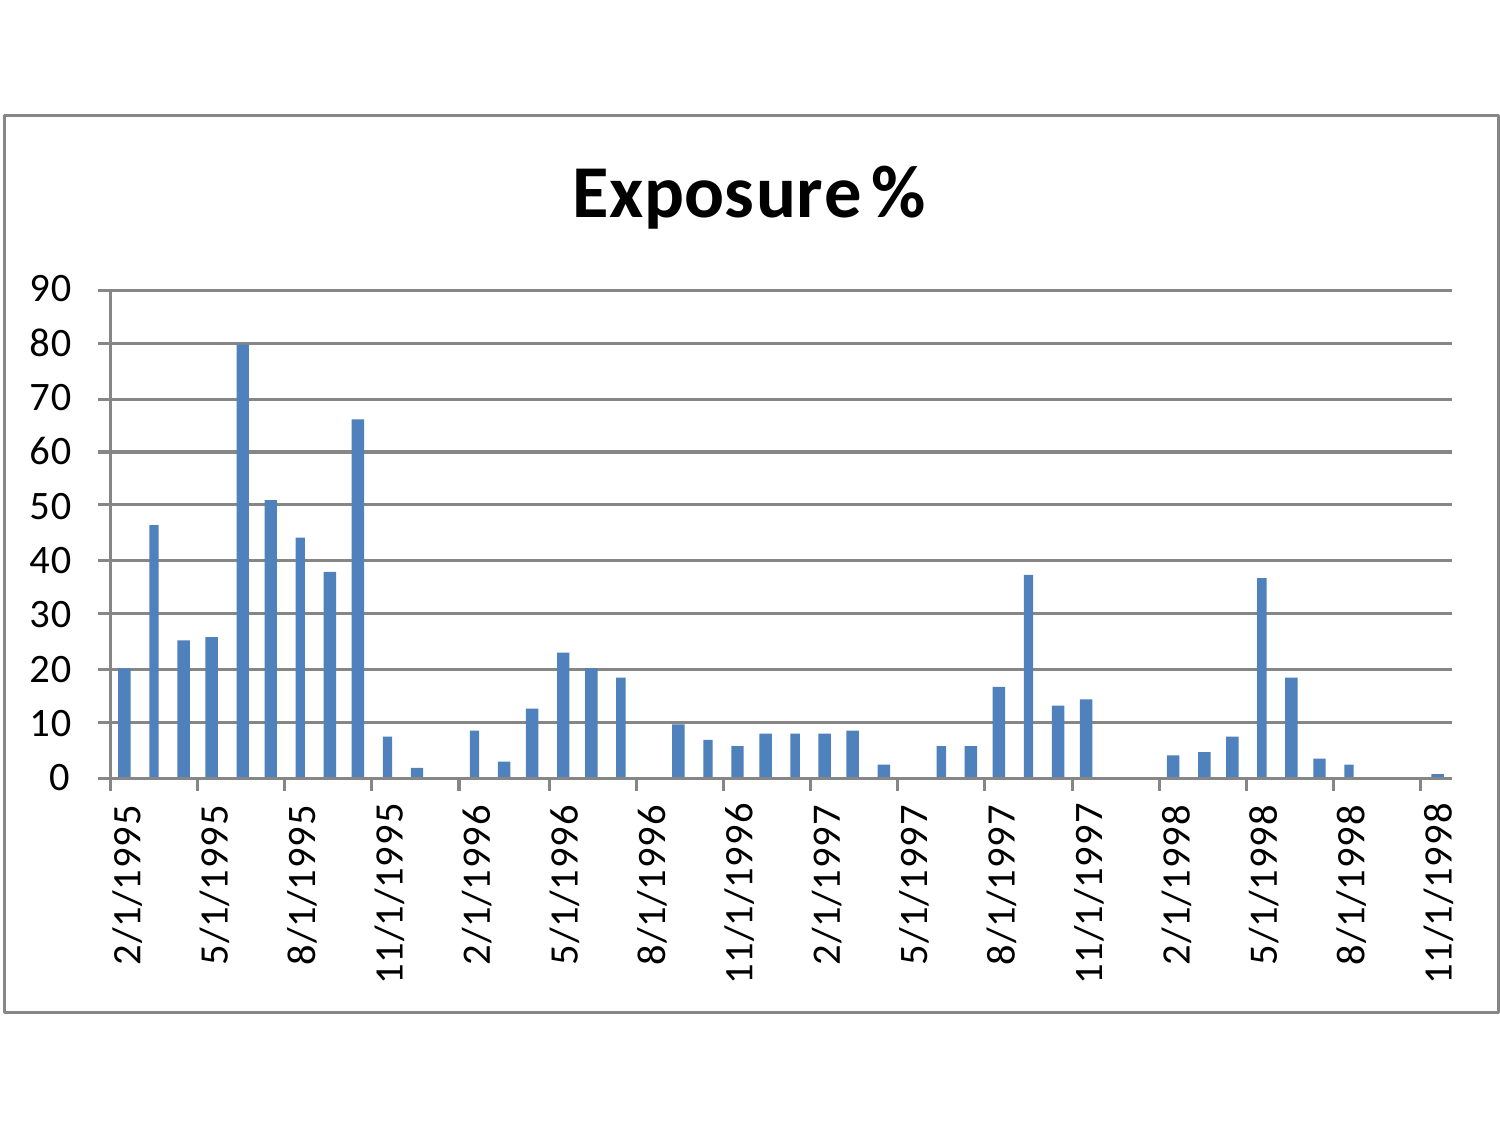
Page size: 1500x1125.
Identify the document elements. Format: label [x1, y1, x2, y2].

picture [0, 110, 1500, 1014]
